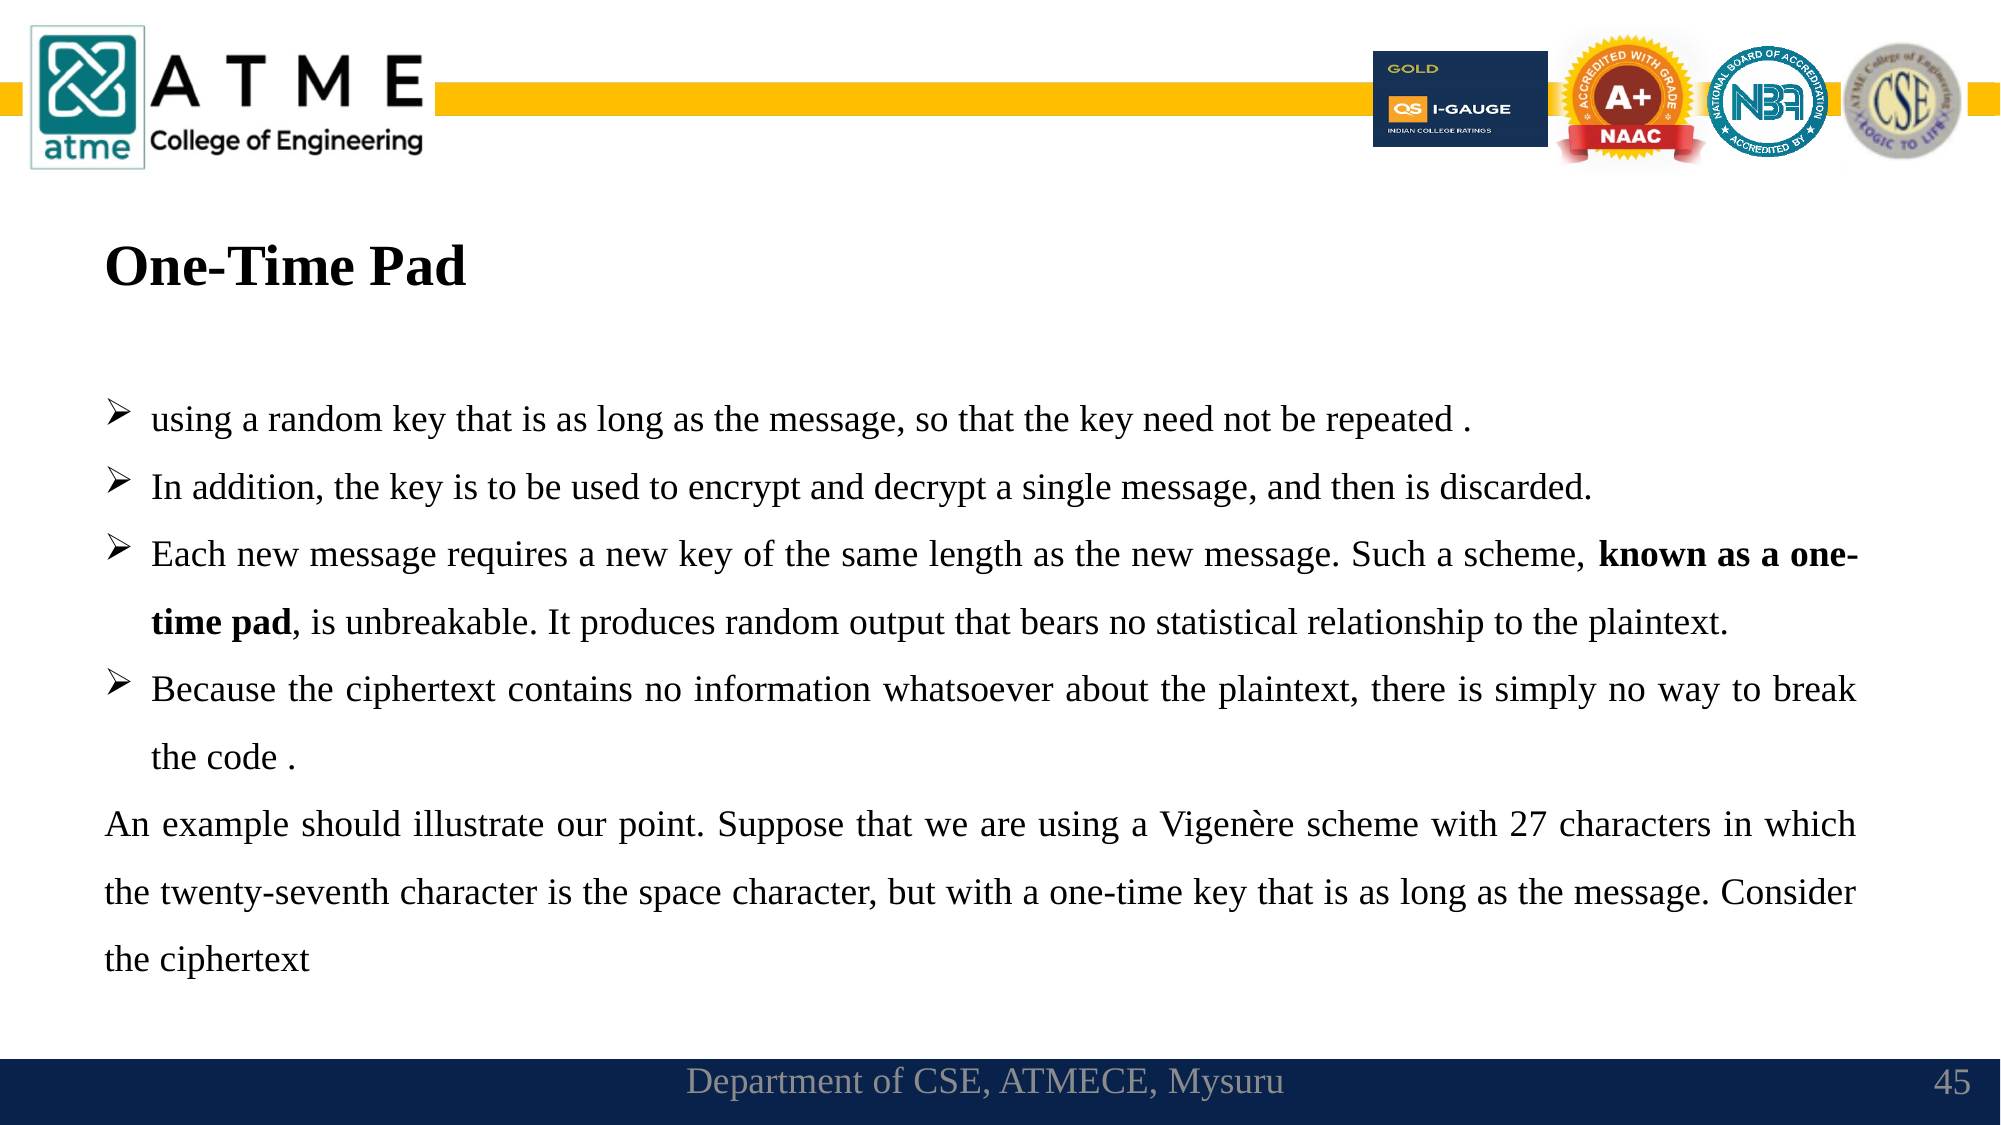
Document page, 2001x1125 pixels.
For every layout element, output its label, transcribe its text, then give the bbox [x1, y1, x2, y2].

picture [1373, 20, 1828, 180]
footer Department of CSE, ATMECE, Mysuru [501, 1056, 1470, 1102]
slide_number 45 [1511, 1057, 1972, 1103]
text_box One-Time Pad [89, 220, 1090, 305]
picture [22, 15, 435, 178]
picture [0, 1059, 2001, 1125]
text_box using a random key that is as long as the message, so that the key need not be repeated . In addition, the key is to be used to encrypt and decrypt a single message, and then is discarded. Each new message requires a new key of the same length as the new message. Such a scheme, known as a one-time pad, is unbreakable. It produces random output that bears no statistical relationship to the plaintext. Because the ciphertext contains no information whatsoever about the plaintext, there is simply no way to break the code . An example should illustrate our point. Suppose that we are using a Vigenère scheme with 27 characters in which the twenty-seventh character is the space character, but with a one-time key that is as long as the message. Consider the ciphertext [89, 364, 1874, 987]
picture [1840, 26, 1968, 176]
